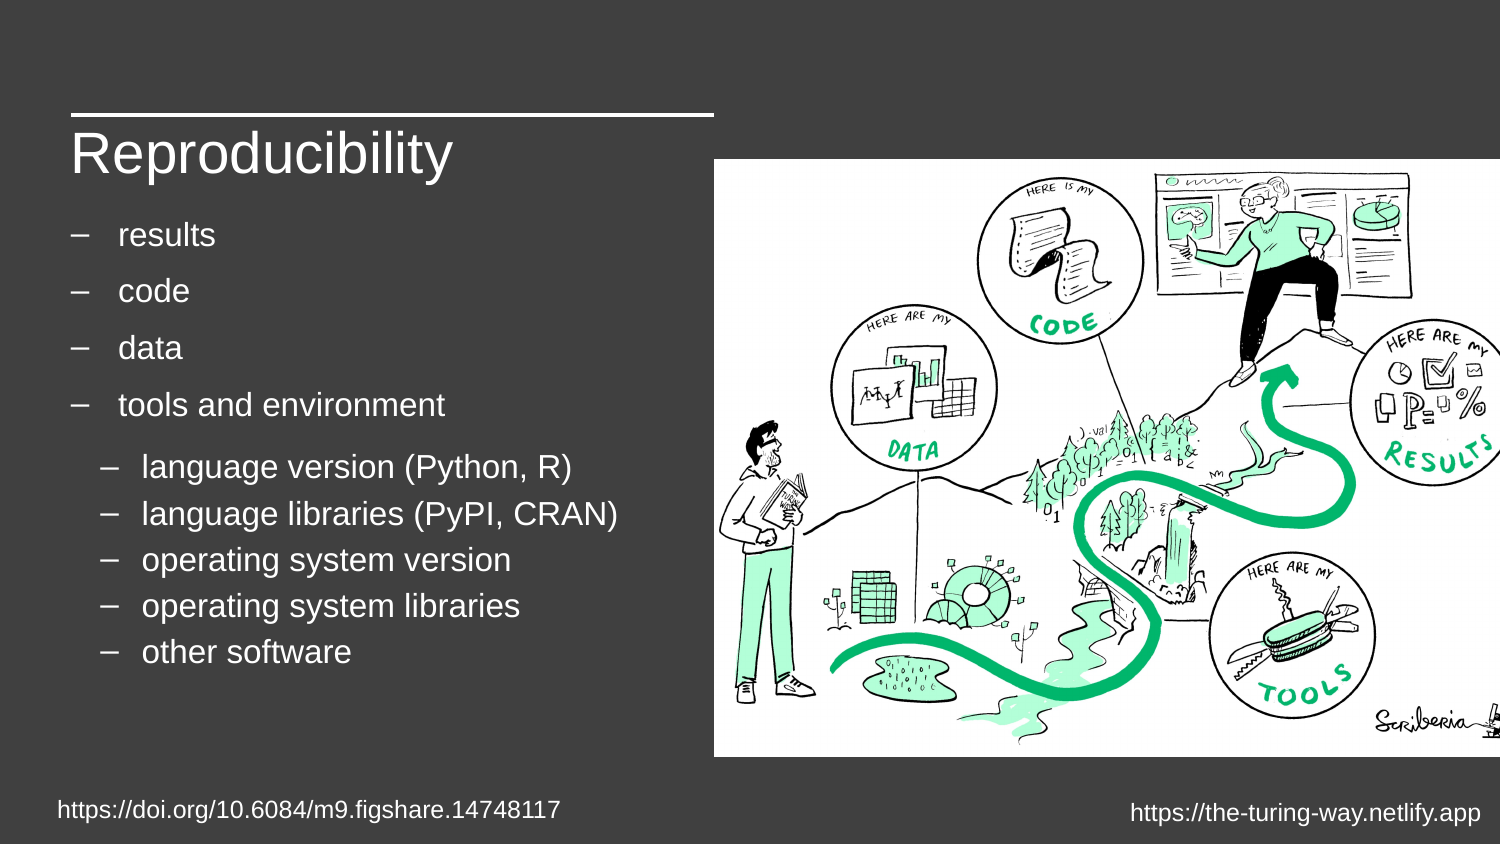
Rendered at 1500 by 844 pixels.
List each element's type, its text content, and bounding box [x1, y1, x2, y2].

text_box https://doi.org/10.6084/m9.figshare.14748117 [39, 762, 723, 842]
list Reproducibility [70, 115, 714, 205]
list results code data tools and environment language version (Python, R) language libraries (PyPI, CRAN) operating system version operating system libraries other software [70, 213, 680, 762]
text_box https://the-turing-way.netlify.app [0, 765, 1500, 844]
picture [713, 159, 1500, 757]
